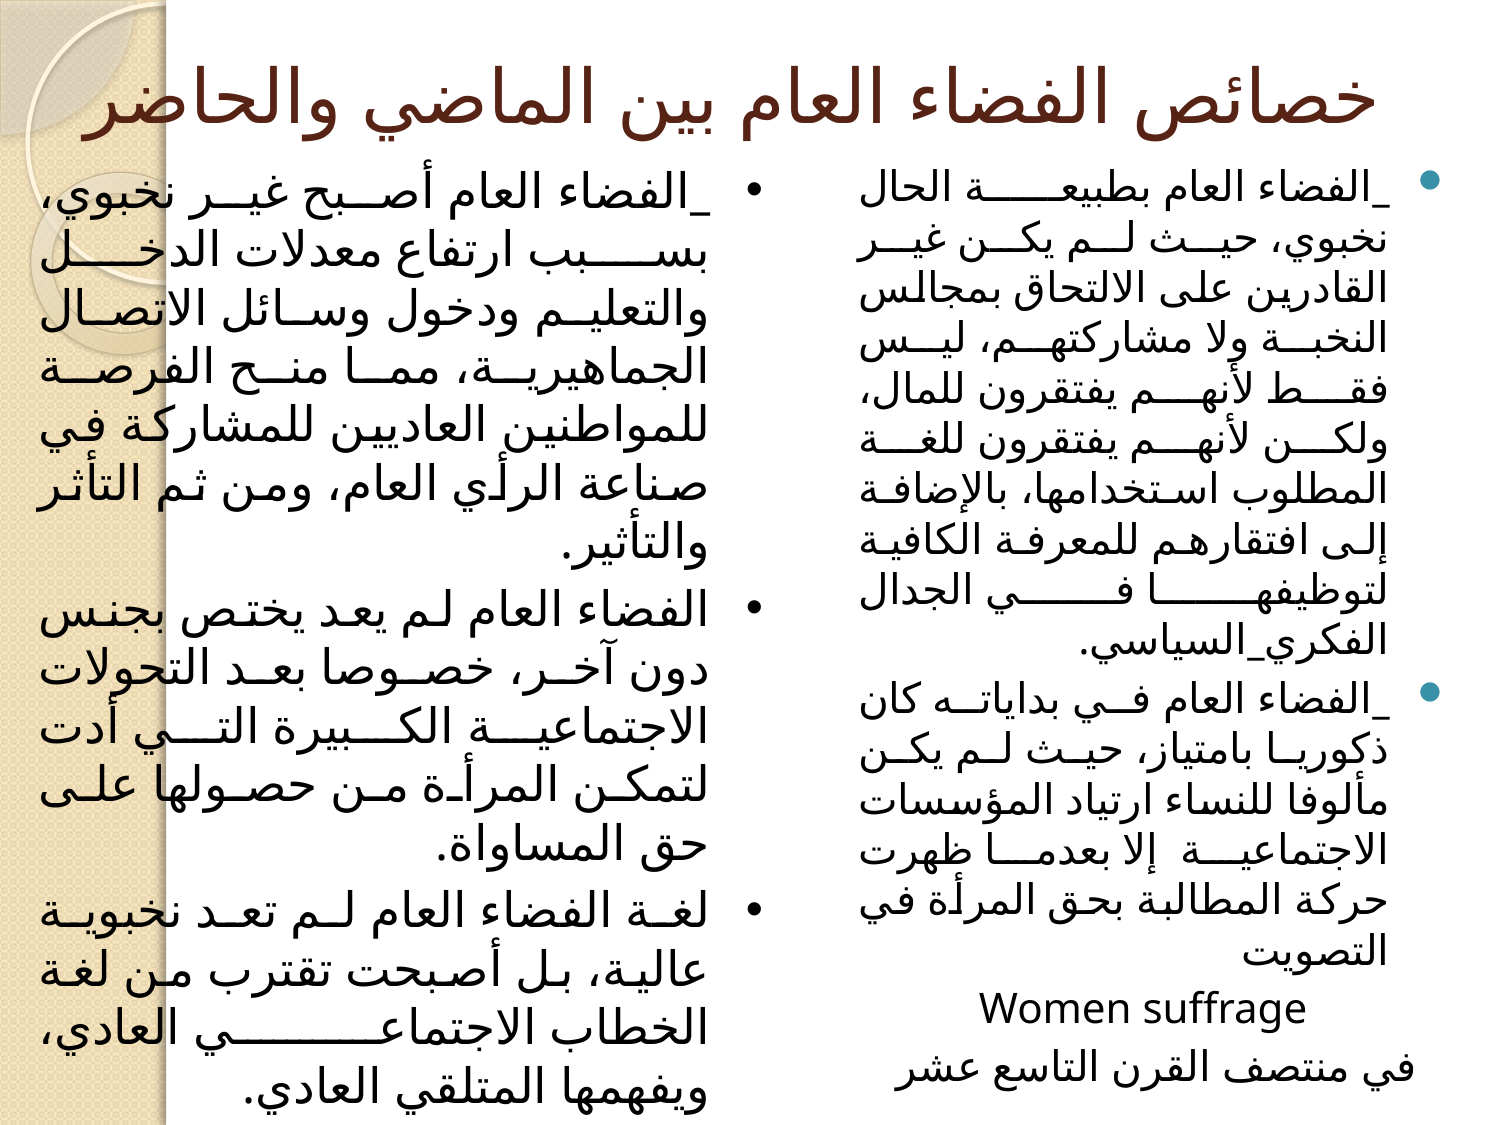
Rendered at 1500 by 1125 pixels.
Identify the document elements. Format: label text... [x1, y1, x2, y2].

text_box _الفضاء العام أصبح غير نخبوي، بسبب ارتفاع معدلات الدخل والتعليم ودخول وسائل الاتصال الجماهيرية، مما منح الفرصة للمواطنين العاديين للمشاركة في صناعة الرأي العام، ومن ثم التأثر والتأثير. الفضاء العام لم يعد يختص بجنس دون آخر، خصوصا بعد التحولات الاجتماعية الكبيرة التي أدت لتمكن المرأة من حصولها على حق المساواة. لغة الفضاء العام لم تعد نخبوية عالية، بل أصبحت تقترب من لغة الخطاب الاجتماعي العادي، ويفهمها المتلقي العادي. [23, 152, 774, 1125]
title خصائص الفضاء العام بين الماضي والحاضر [70, 0, 1421, 188]
list _الفضاء العام بطبيعة الحال نخبوي، حيث لم يكن غير القادرين على الالتحاق بمجالس النخبة ولا مشاركتهم، ليس فقط لأنهم يفتقرون للمال، ولكن لأنهم يفتقرون للغة المطلوب استخدامها، بالإضافة إلى افتقارهم للمعرفة الكافية لتوظيفها في الجدال الفكري_السياسي. _الفضاء العام في بداياته كان ذكوريا بامتياز، حيث لم يكن مألوفا للنساء ارتياد المؤسسات الاجتماعية إلا بعدما ظهرت حركة المطالبة بحق المرأة في التصويت Women suffrage في منتصف القرن التاسع عشر [843, 152, 1454, 1125]
